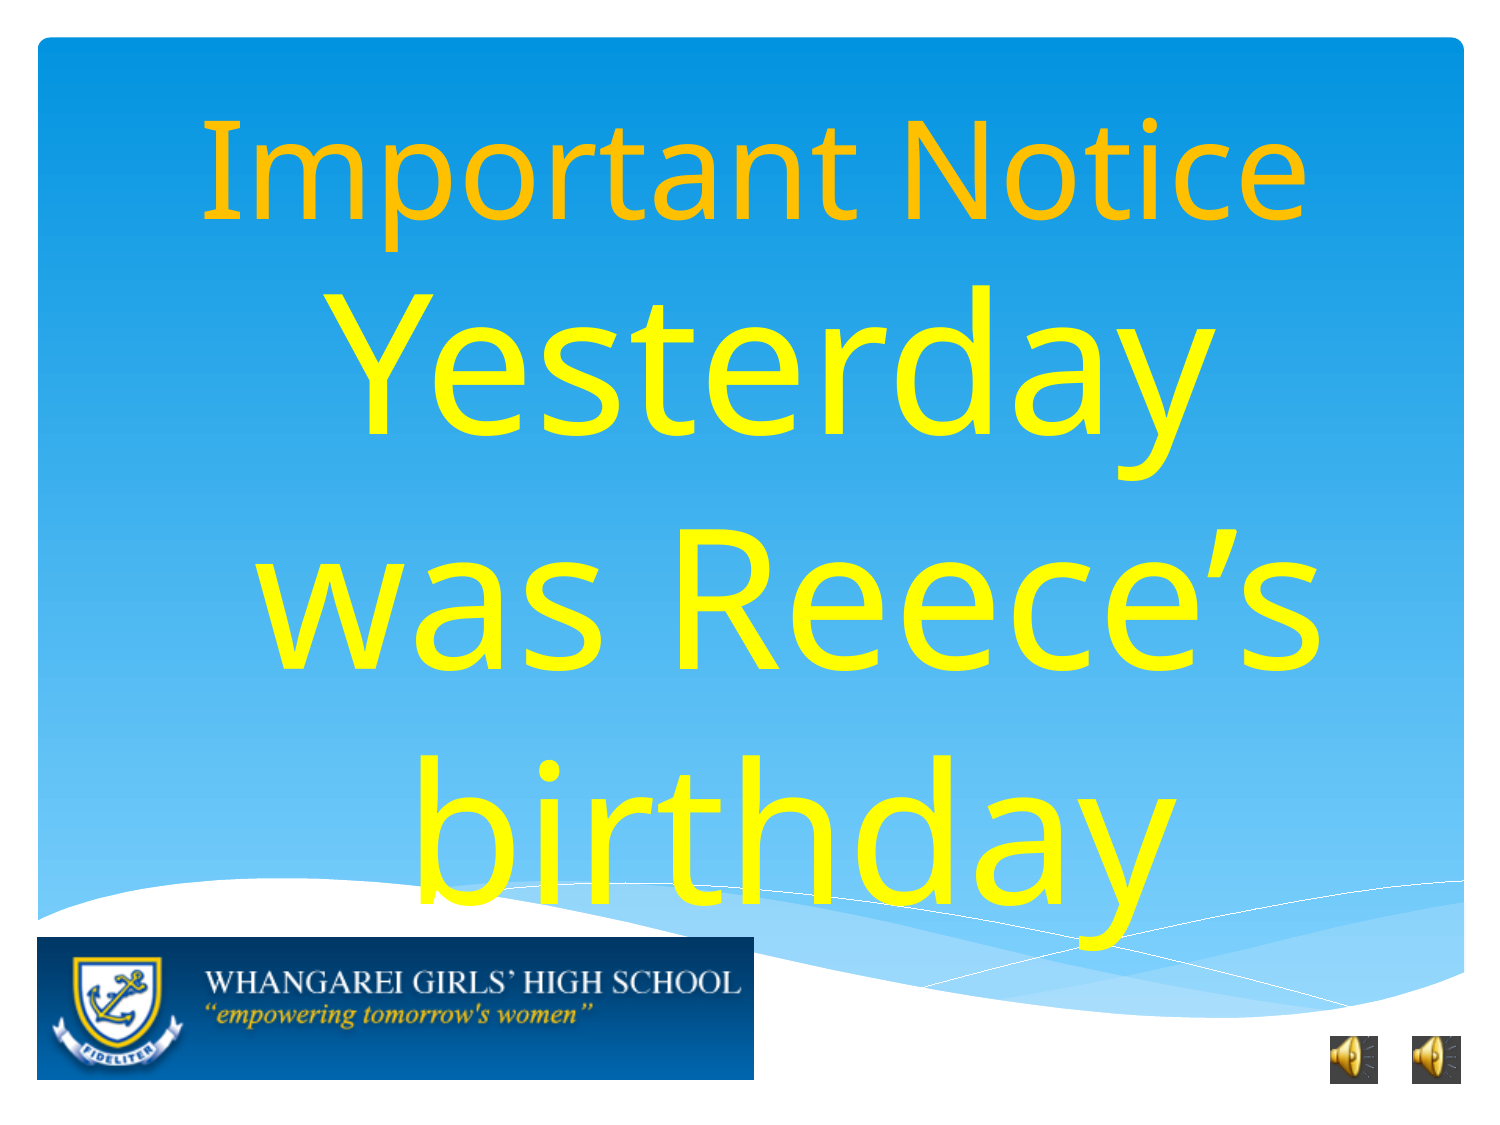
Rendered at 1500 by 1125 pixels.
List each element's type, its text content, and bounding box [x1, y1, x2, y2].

picture [37, 937, 754, 1080]
picture [1328, 1034, 1380, 1086]
picture [1411, 1034, 1462, 1086]
text_box Yesterday was Reece’s birthday [149, 231, 1391, 963]
text_box Important Notice [149, 37, 1362, 255]
